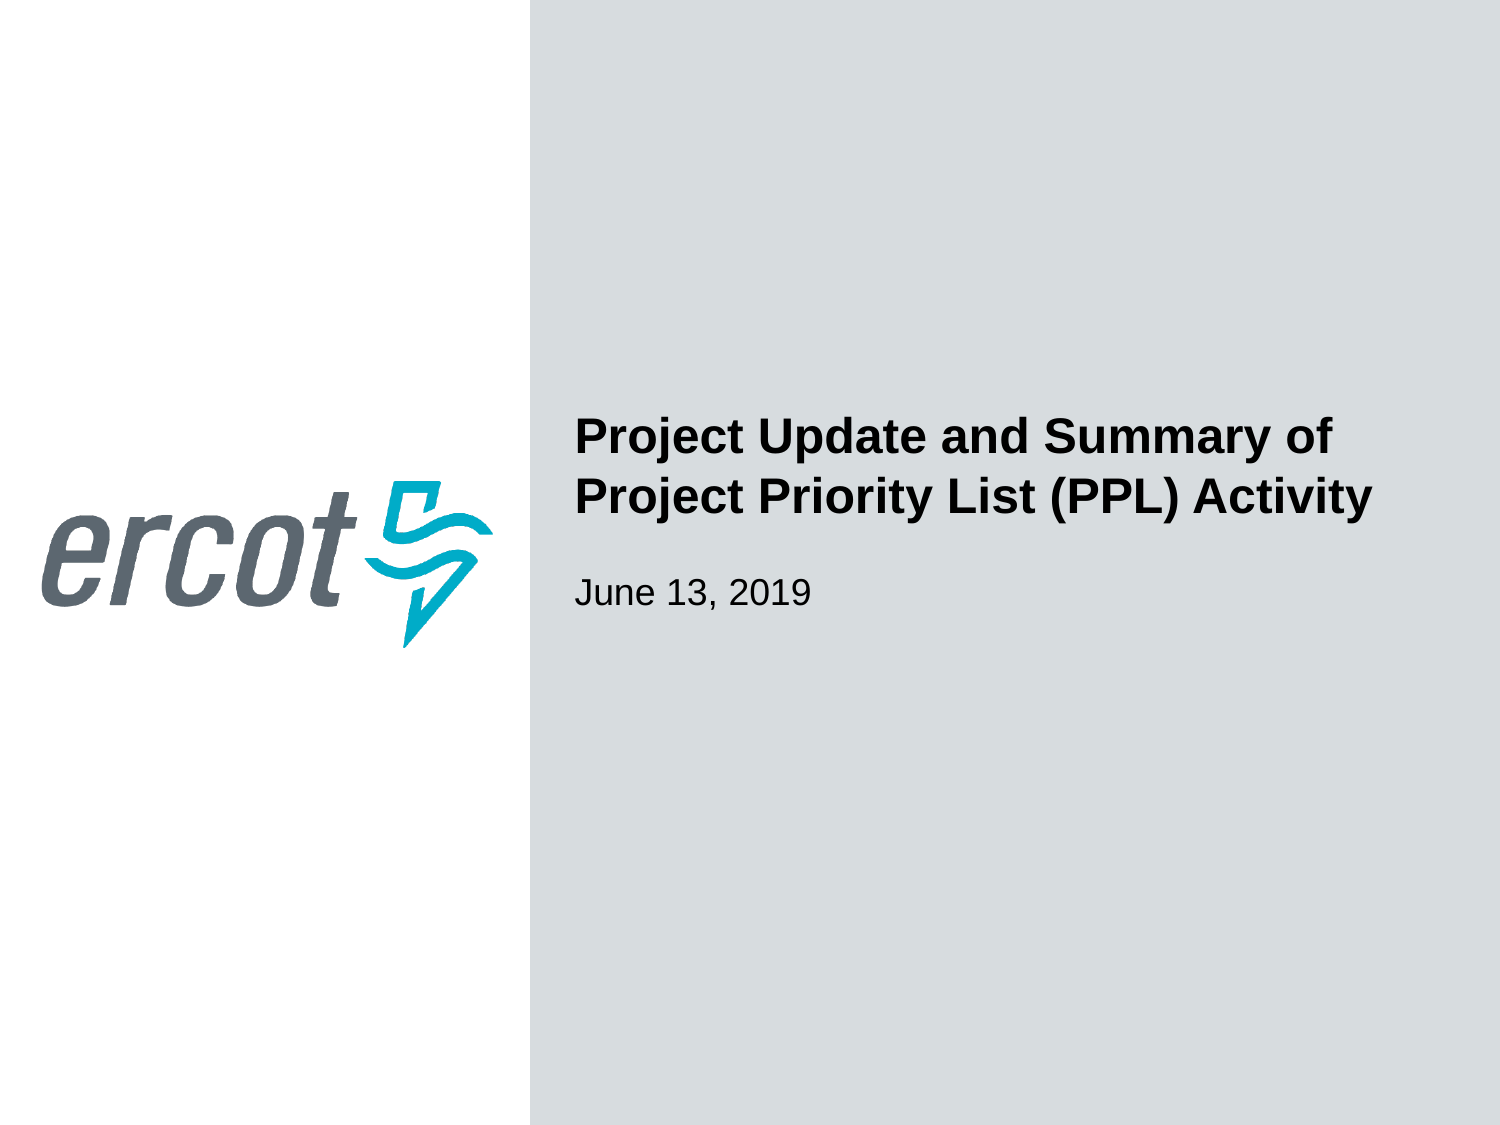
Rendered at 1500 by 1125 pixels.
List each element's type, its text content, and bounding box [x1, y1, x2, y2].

text_box Project Update and Summary of Project Priority List (PPL) Activity June 13, 2019 [559, 395, 1486, 621]
picture [32, 471, 501, 654]
